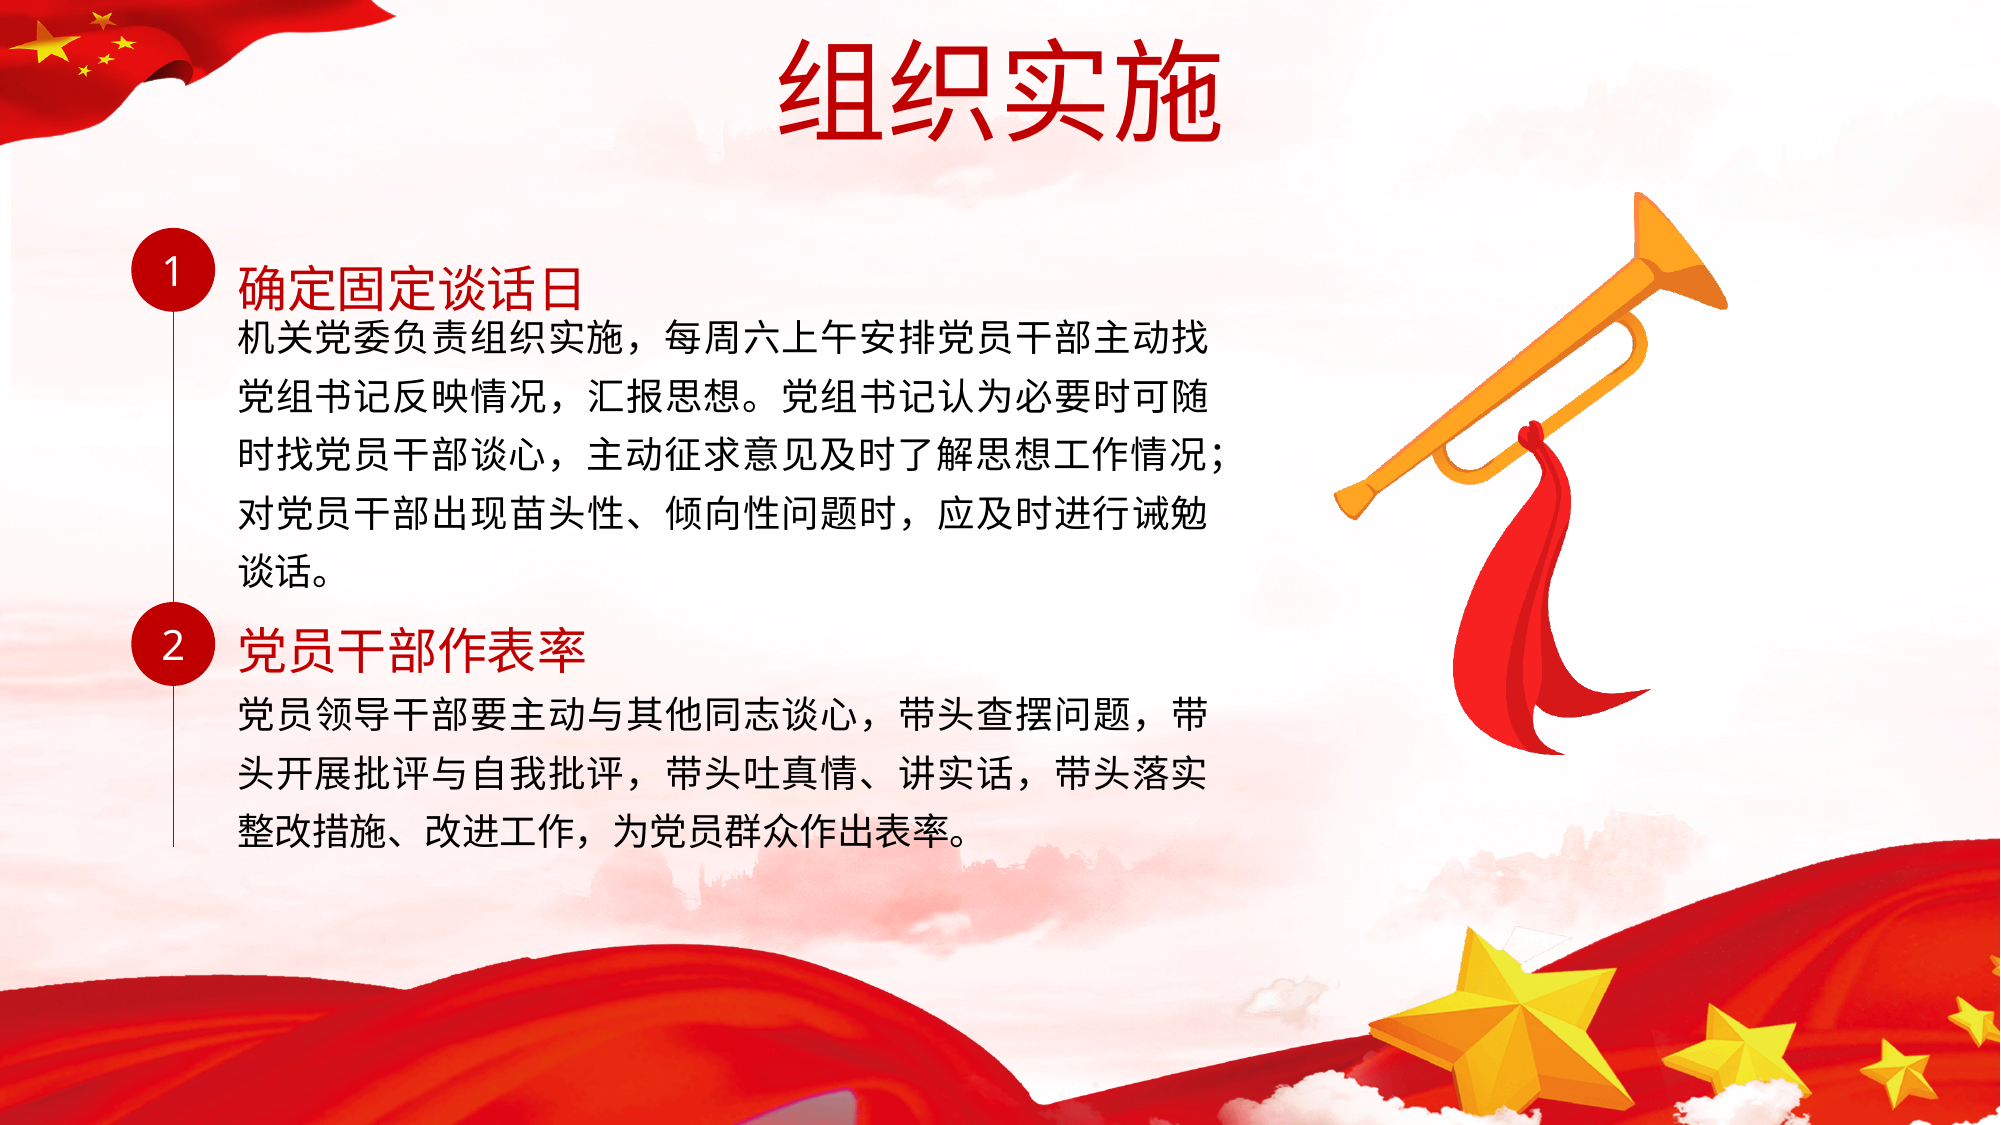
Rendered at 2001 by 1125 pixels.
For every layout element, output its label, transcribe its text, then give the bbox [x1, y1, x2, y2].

text_box 1 [130, 226, 217, 313]
text_box 确定固定谈话日 [222, 232, 692, 293]
text_box 党员领导干部要主动与其他同志谈心，带头查摆问题，带头开展批评与自我批评，带头吐真情、讲实话，带头落实整改措施、改进工作，为党员群众作出表率。 [222, 670, 1224, 861]
text_box 2 [174, 601, 217, 687]
text_box 2 [130, 600, 173, 687]
text_box 机关党委负责组织实施，每周六上午安排党员干部主动找党组书记反映情况，汇报思想。党组书记认为必要时可随时找党员干部谈心，主动征求意见及时了解思想工作情况；对党员干部出现苗头性、倾向性问题时，应及时进行诫勉谈话。 [222, 293, 1192, 601]
text_box 党员干部作表率 [222, 601, 796, 670]
picture [0, 0, 2001, 1125]
text_box 组织实施 [760, 13, 1240, 163]
